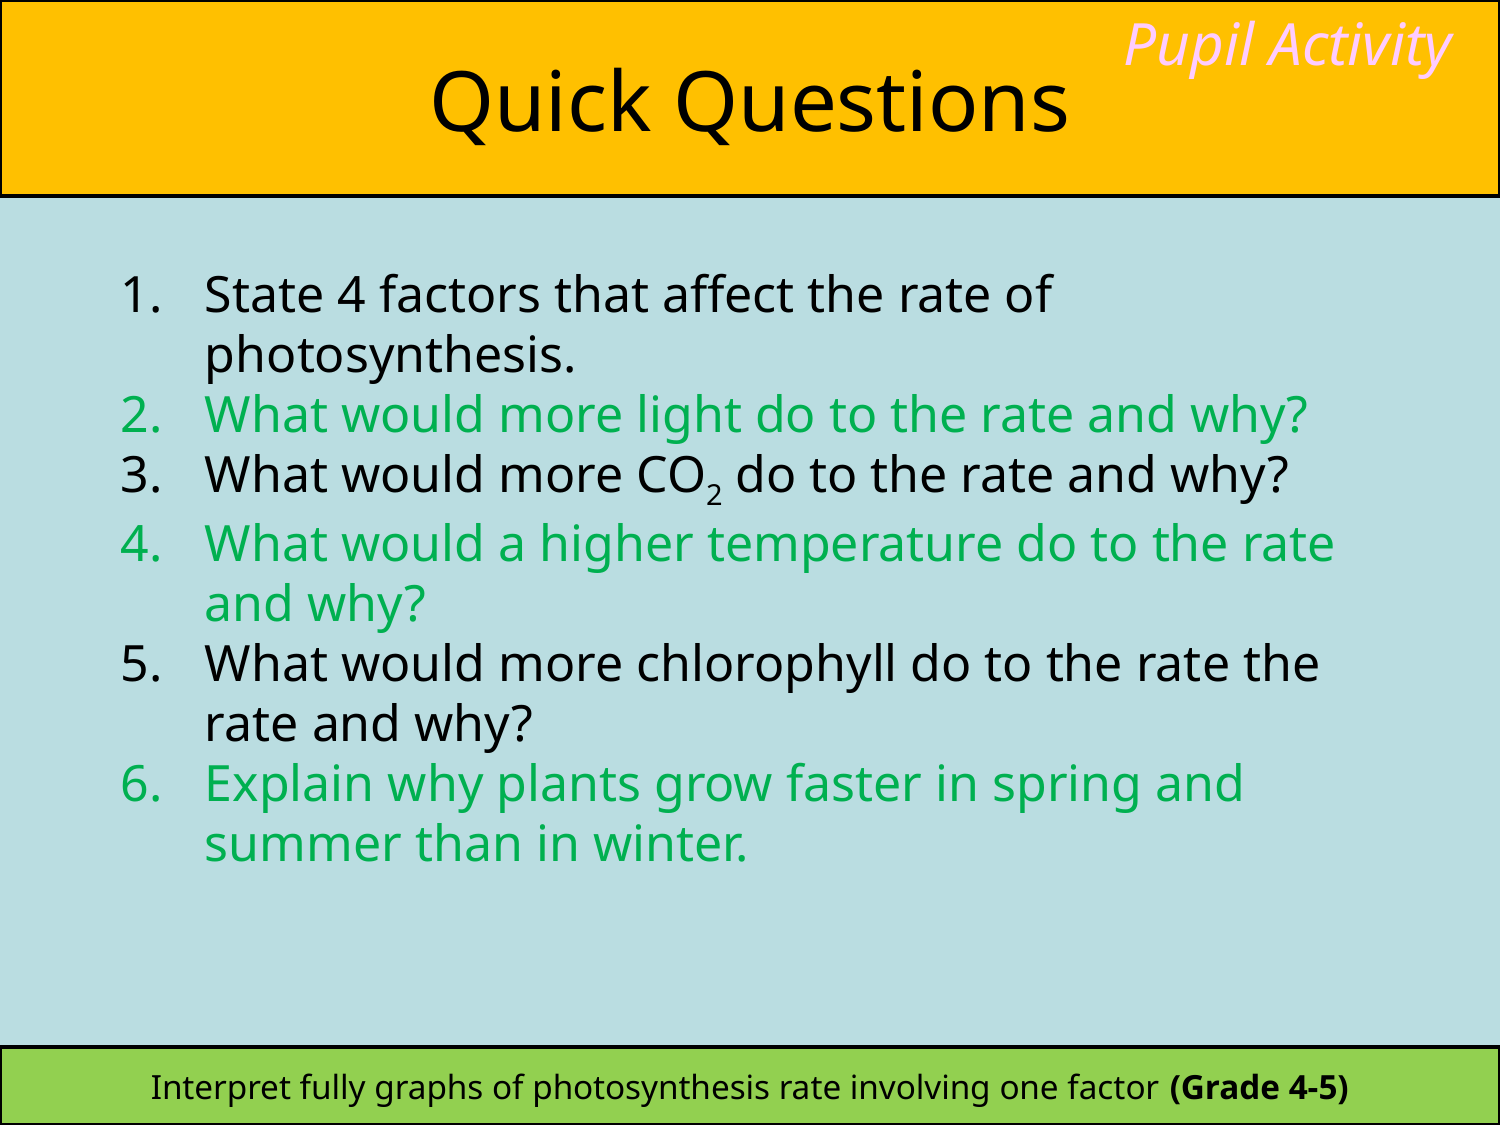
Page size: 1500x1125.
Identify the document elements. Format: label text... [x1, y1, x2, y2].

title Quick Questions [0, 0, 1500, 198]
text_box Pupil Activity [1108, 0, 1467, 85]
text_box Interpret fully graphs of photosynthesis rate involving one factor (Grade 4-5) [0, 1045, 1500, 1125]
text_box State 4 factors that affect the rate of photosynthesis. What would more light do to the rate and why? What would more CO2 do to the rate and why? What would a higher temperature do to the rate and why? What would more chlorophyll do to the rate the rate and why? Explain why plants grow faster in spring and summer than in winter. [105, 255, 1395, 879]
